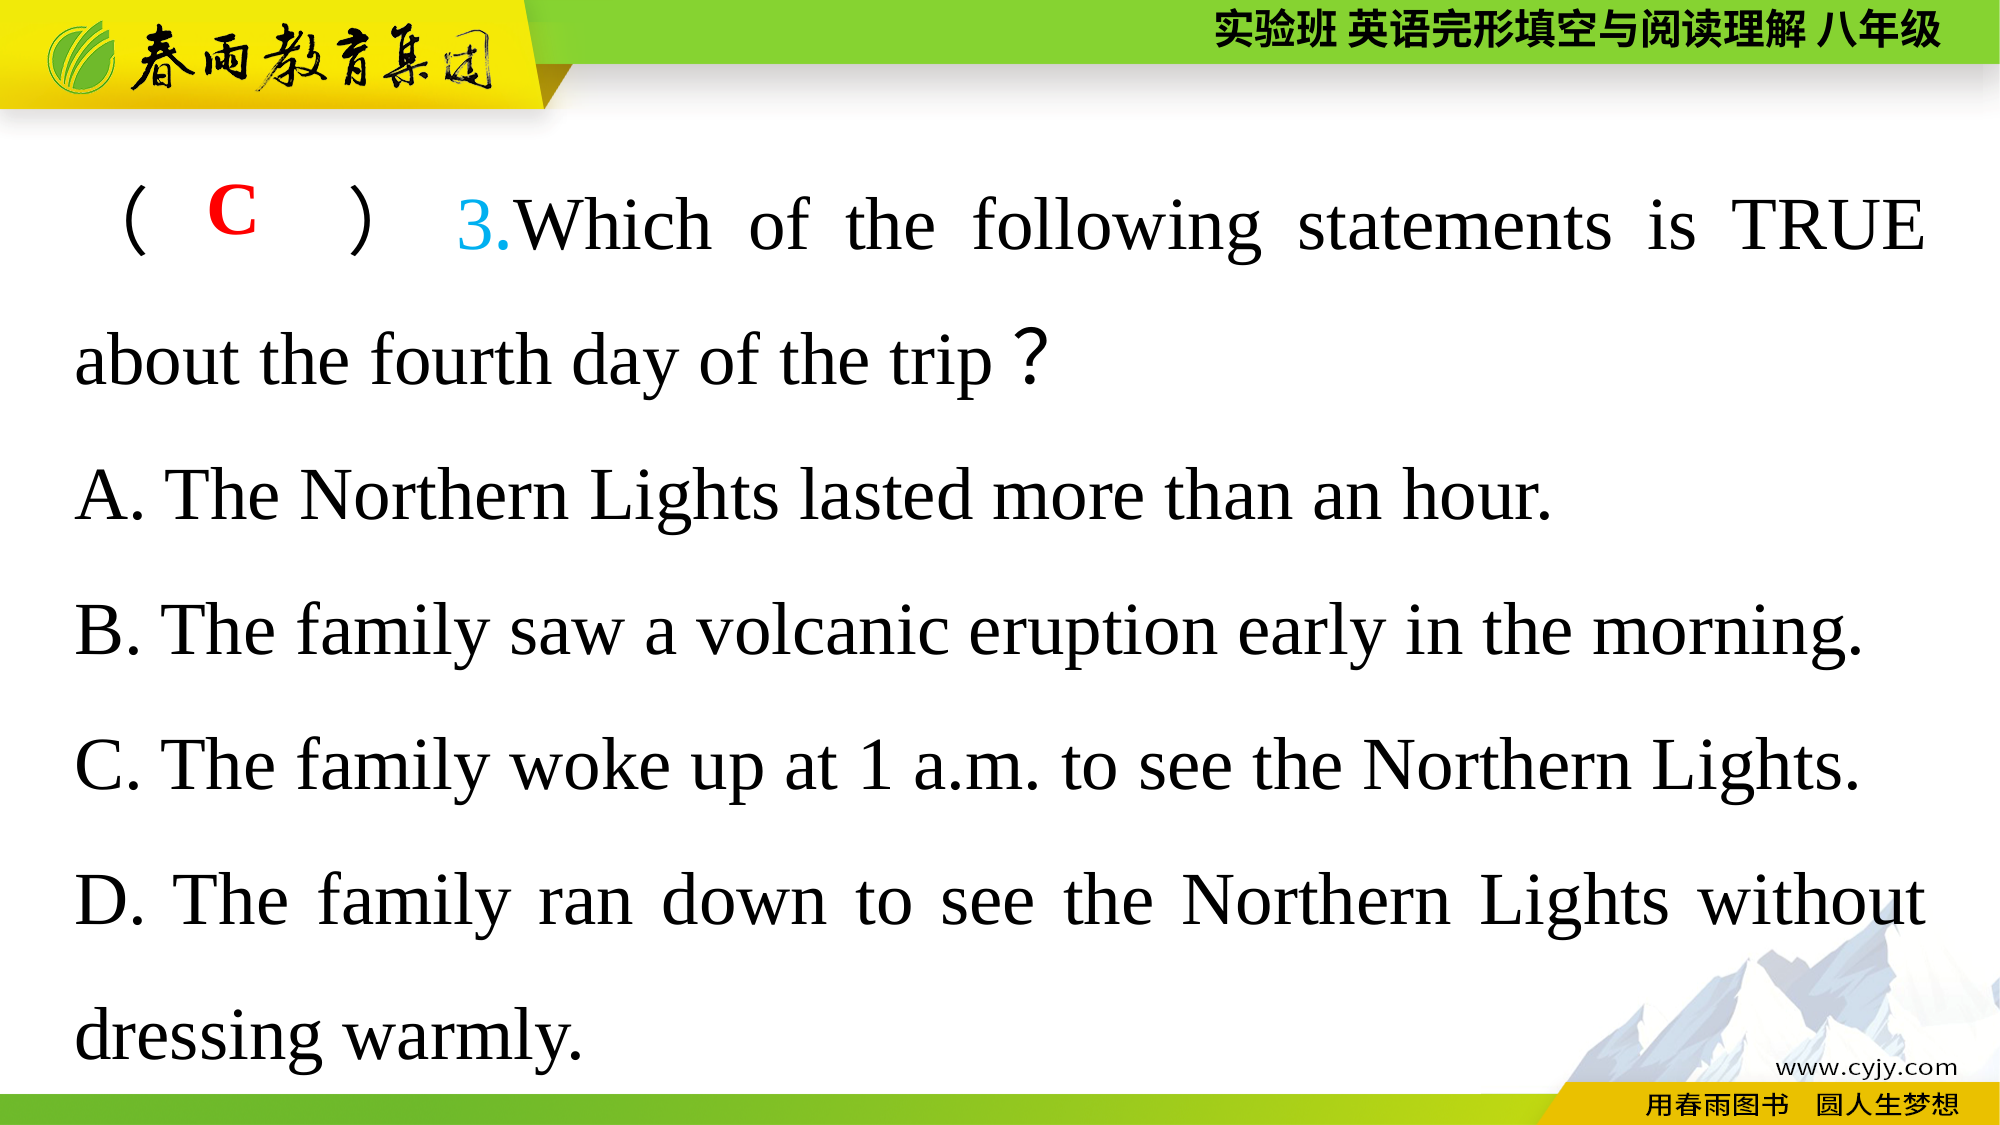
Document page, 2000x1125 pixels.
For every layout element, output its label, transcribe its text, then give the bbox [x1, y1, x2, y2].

list （ ）3.Which of the following statements is TRUE about the fourth day of the trip？ A. The Northern Lights lasted more than an hour. B. The family saw a volcanic eruption early in the morning. C. The family woke up at 1 a.m. to see the Northern Lights. D. The family ran down to see the Northern Lights without dressing warmly. [59, 122, 1944, 1092]
text_box C [191, 151, 276, 257]
picture [0, 0, 2000, 1125]
